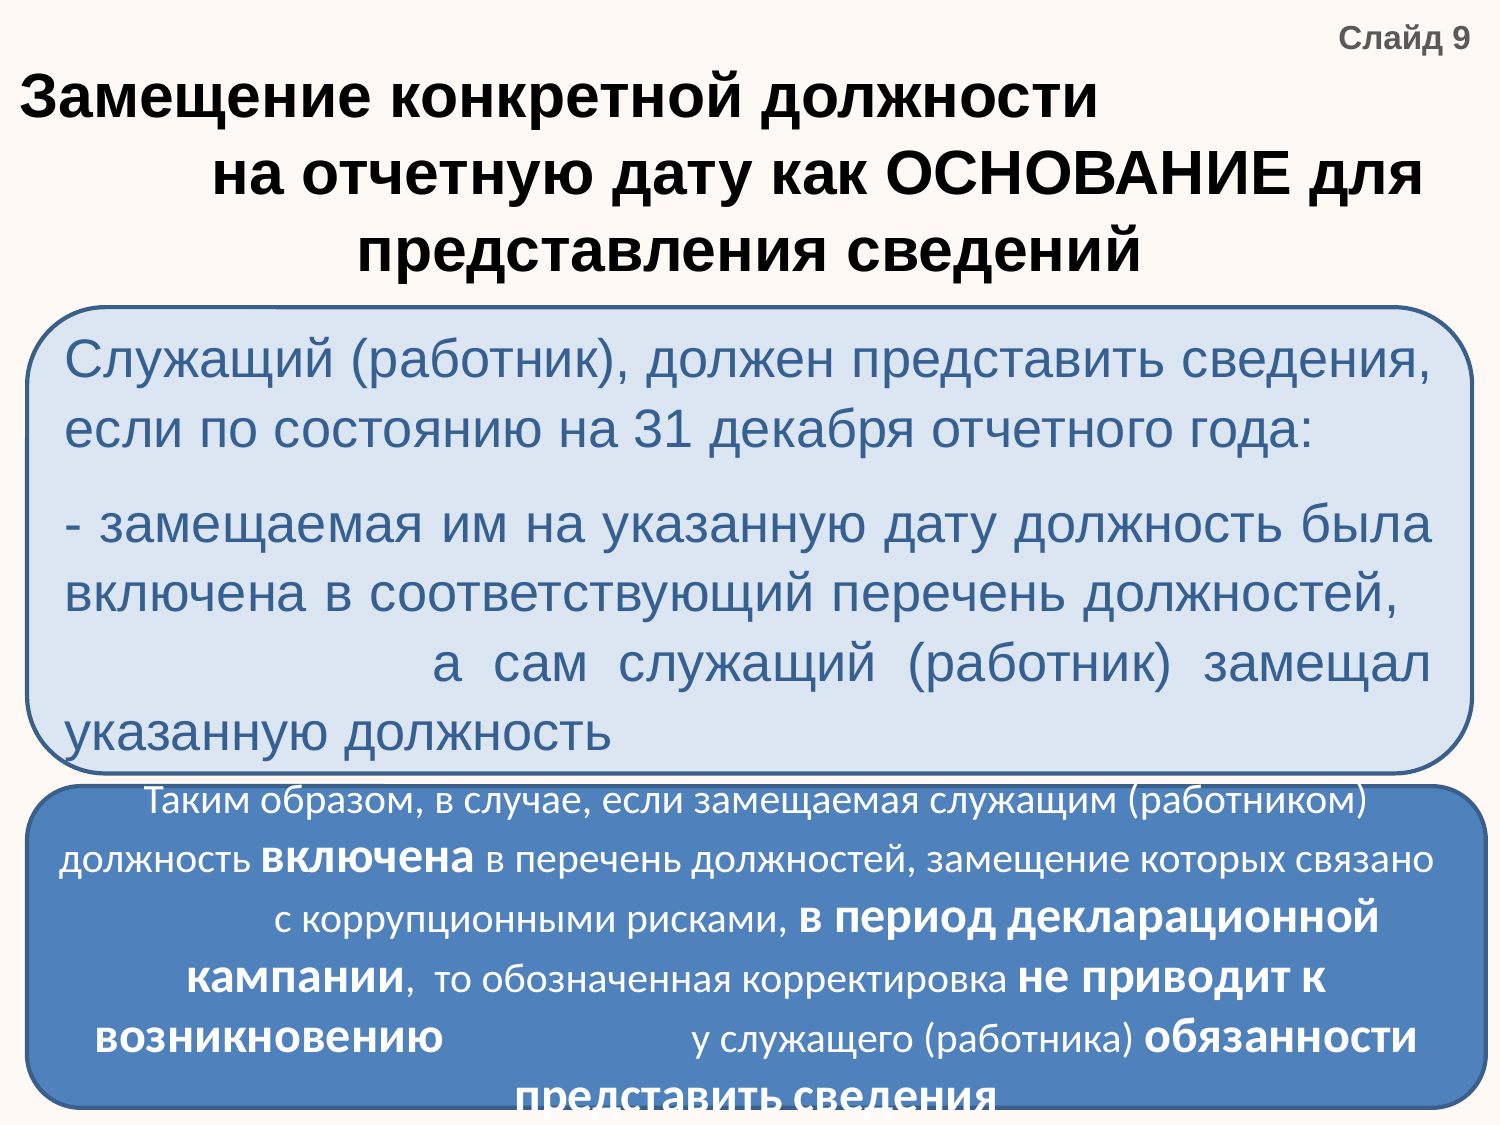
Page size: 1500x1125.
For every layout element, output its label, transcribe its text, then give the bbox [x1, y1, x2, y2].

text_box Слайд 9 [1288, 9, 1486, 64]
text_box Служащий (работник), должен представить сведения, если по состоянию на 31 декабря отчетного года: - замещаемая им на указанную дату должность была включена в соответствующий перечень должностей, а сам служащий (работник) замещал указанную должность [24, 305, 1475, 776]
title Замещение конкретной должности на отчетную дату как ОСНОВАНИЕ для представления сведений [0, 9, 1500, 328]
text_box Таким образом, в случае, если замещаемая служащим (работником) должность включена в перечень должностей, замещение которых связано с коррупционными рисками, в период декларационной кампании, то обозначенная корректировка не приводит к возникновению у служащего (работника) обязанности представить сведения [24, 783, 1488, 1110]
